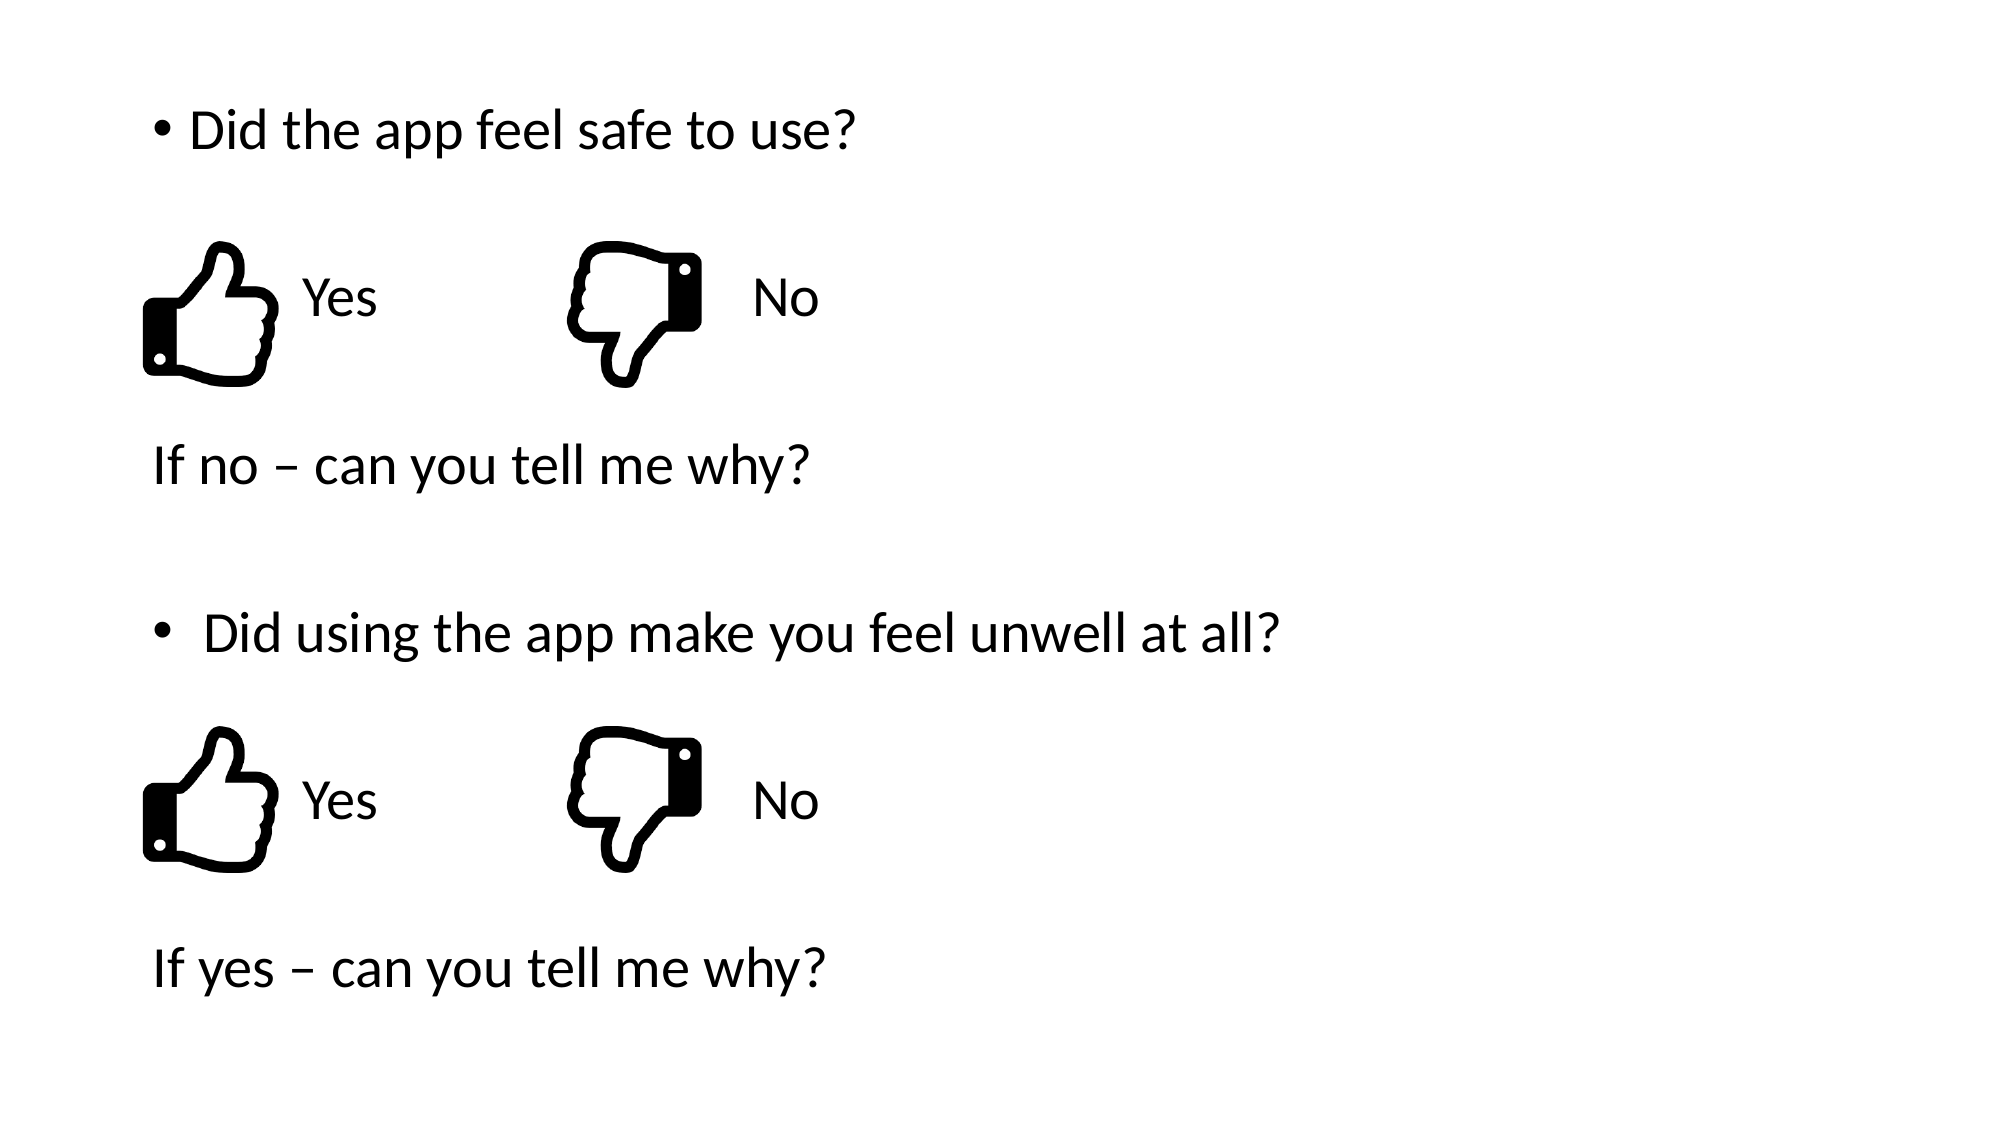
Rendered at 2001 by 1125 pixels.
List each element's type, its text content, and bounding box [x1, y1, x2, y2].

list Did the app feel safe to use? Yes No If no – can you tell me why? Did using the app make you feel unwell at all? Yes No If yes – can you tell me why? [137, 91, 1863, 1072]
picture [561, 726, 707, 873]
picture [137, 241, 284, 388]
picture [561, 241, 707, 388]
picture [137, 726, 284, 873]
